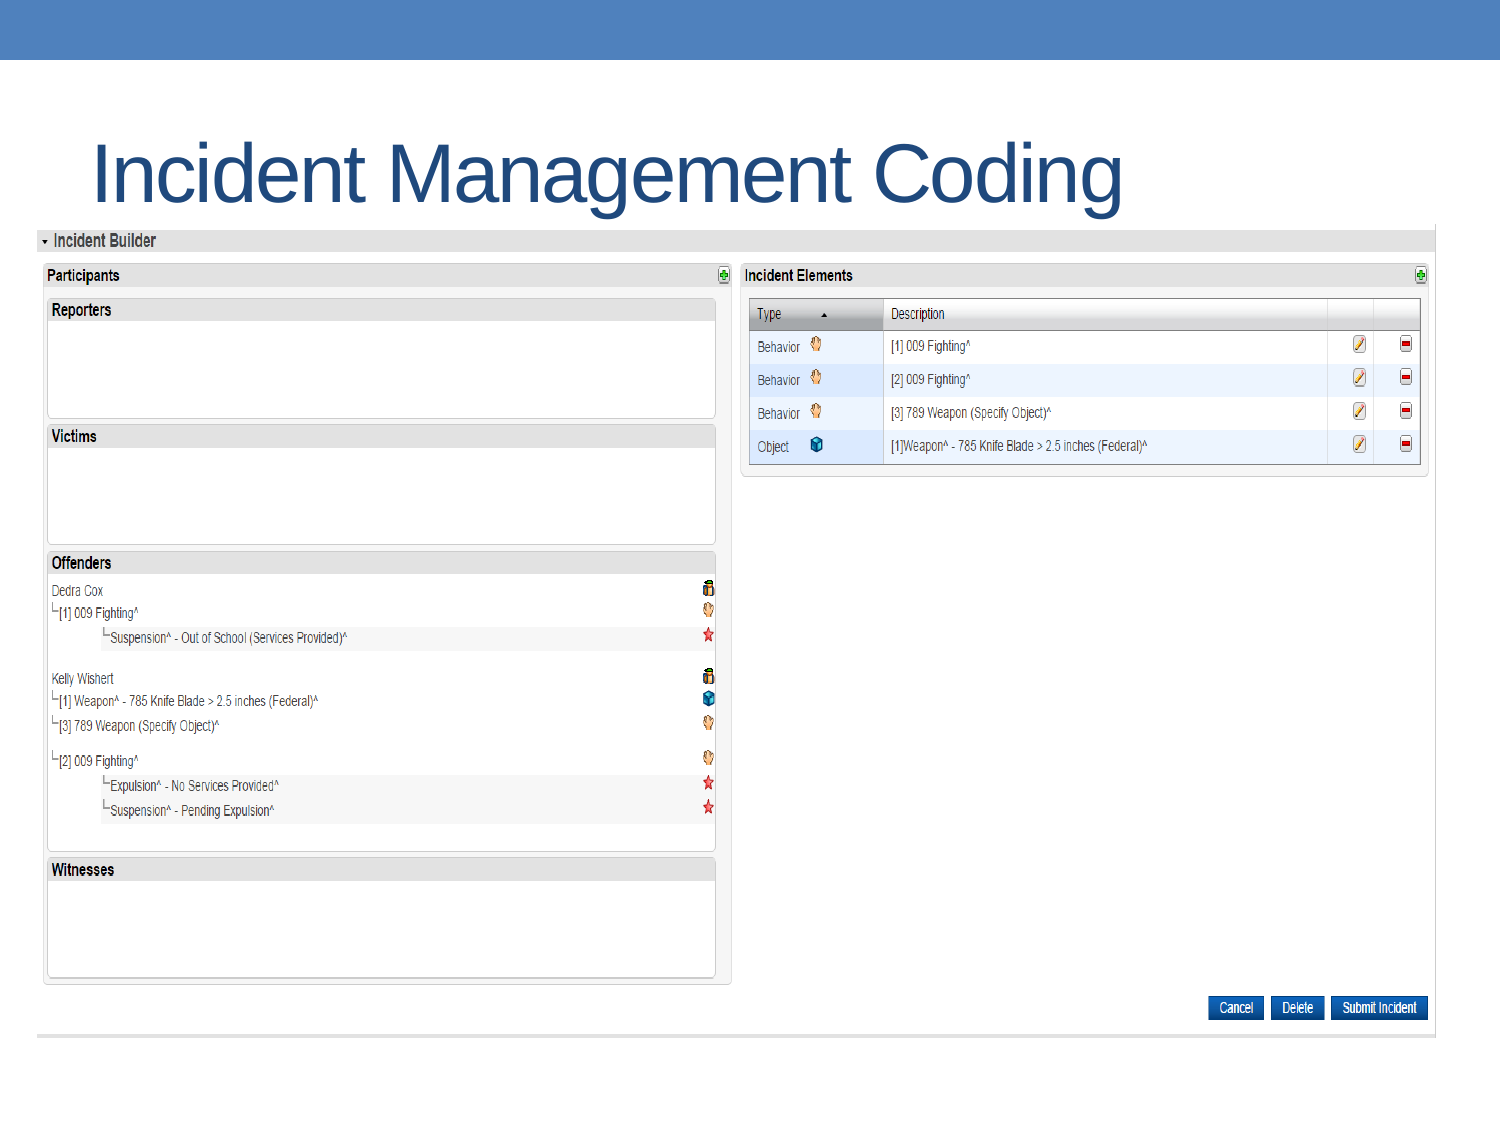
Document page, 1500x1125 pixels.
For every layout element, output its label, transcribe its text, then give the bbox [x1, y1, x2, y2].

picture [37, 224, 1438, 1038]
title Incident Management Coding [75, 87, 1425, 221]
